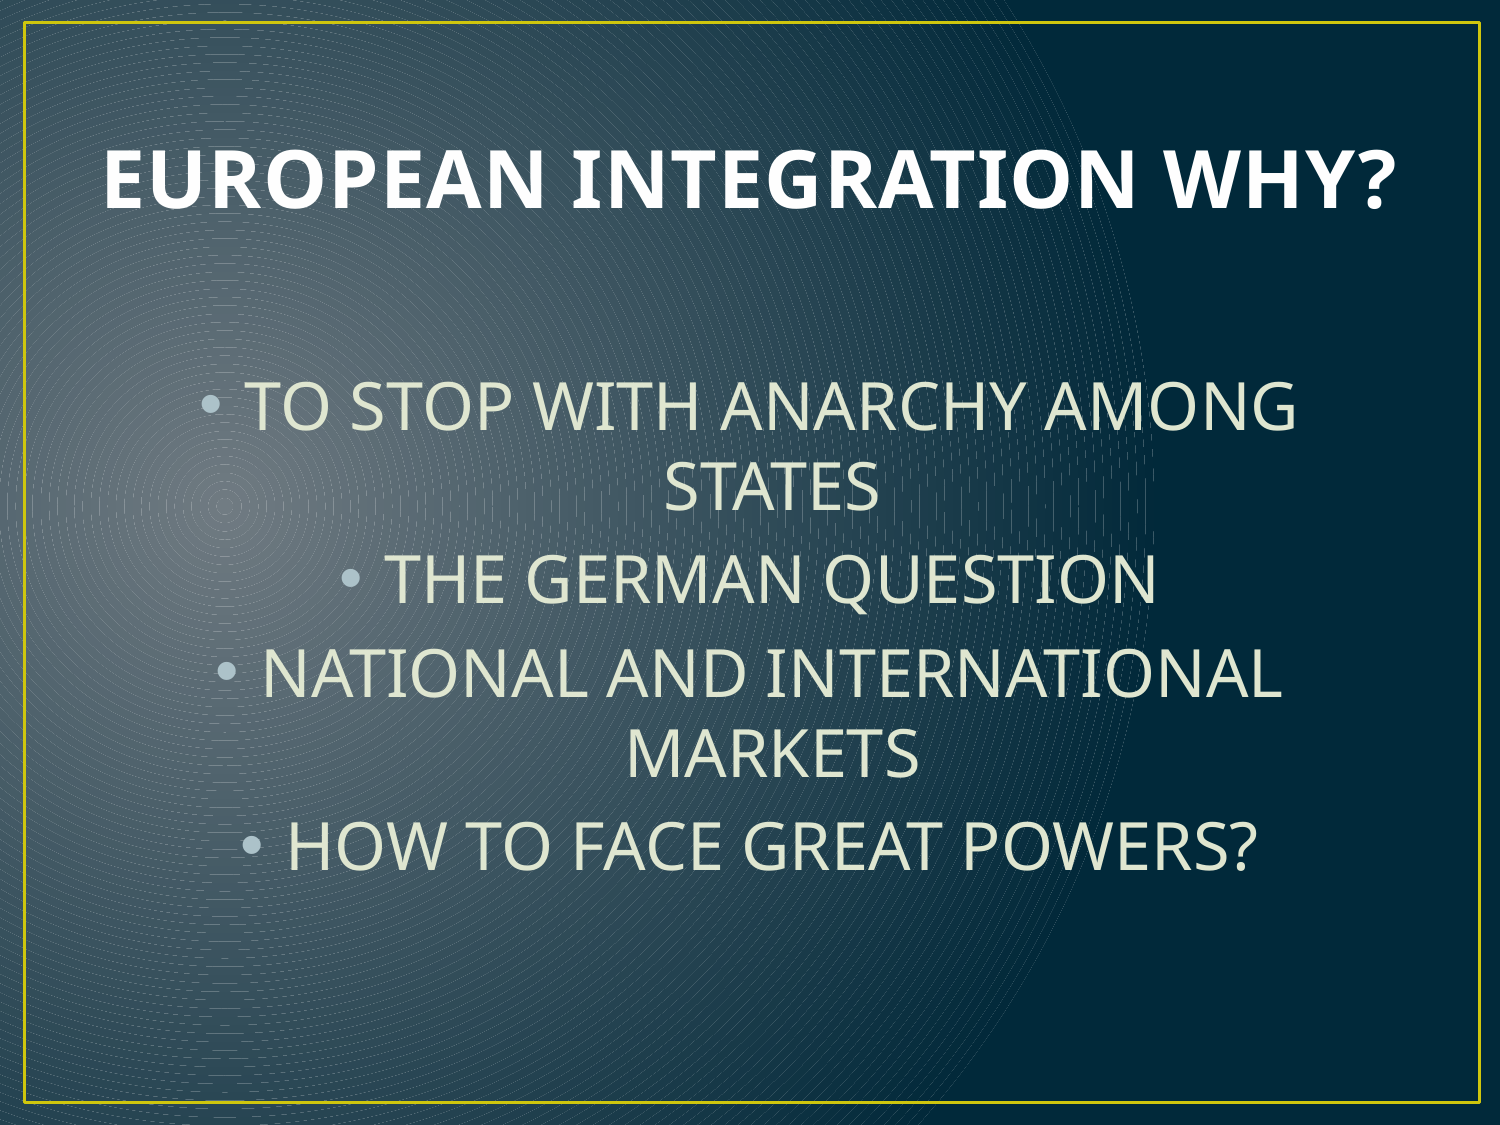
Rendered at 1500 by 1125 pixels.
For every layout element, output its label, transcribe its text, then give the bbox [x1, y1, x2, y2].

list TO STOP WITH ANARCHY AMONG STATES THE GERMAN QUESTION NATIONAL AND INTERNATIONAL MARKETS HOW TO FACE GREAT POWERS? [75, 262, 1425, 1005]
title EUROPEAN INTEGRATION WHY? [75, 45, 1425, 233]
